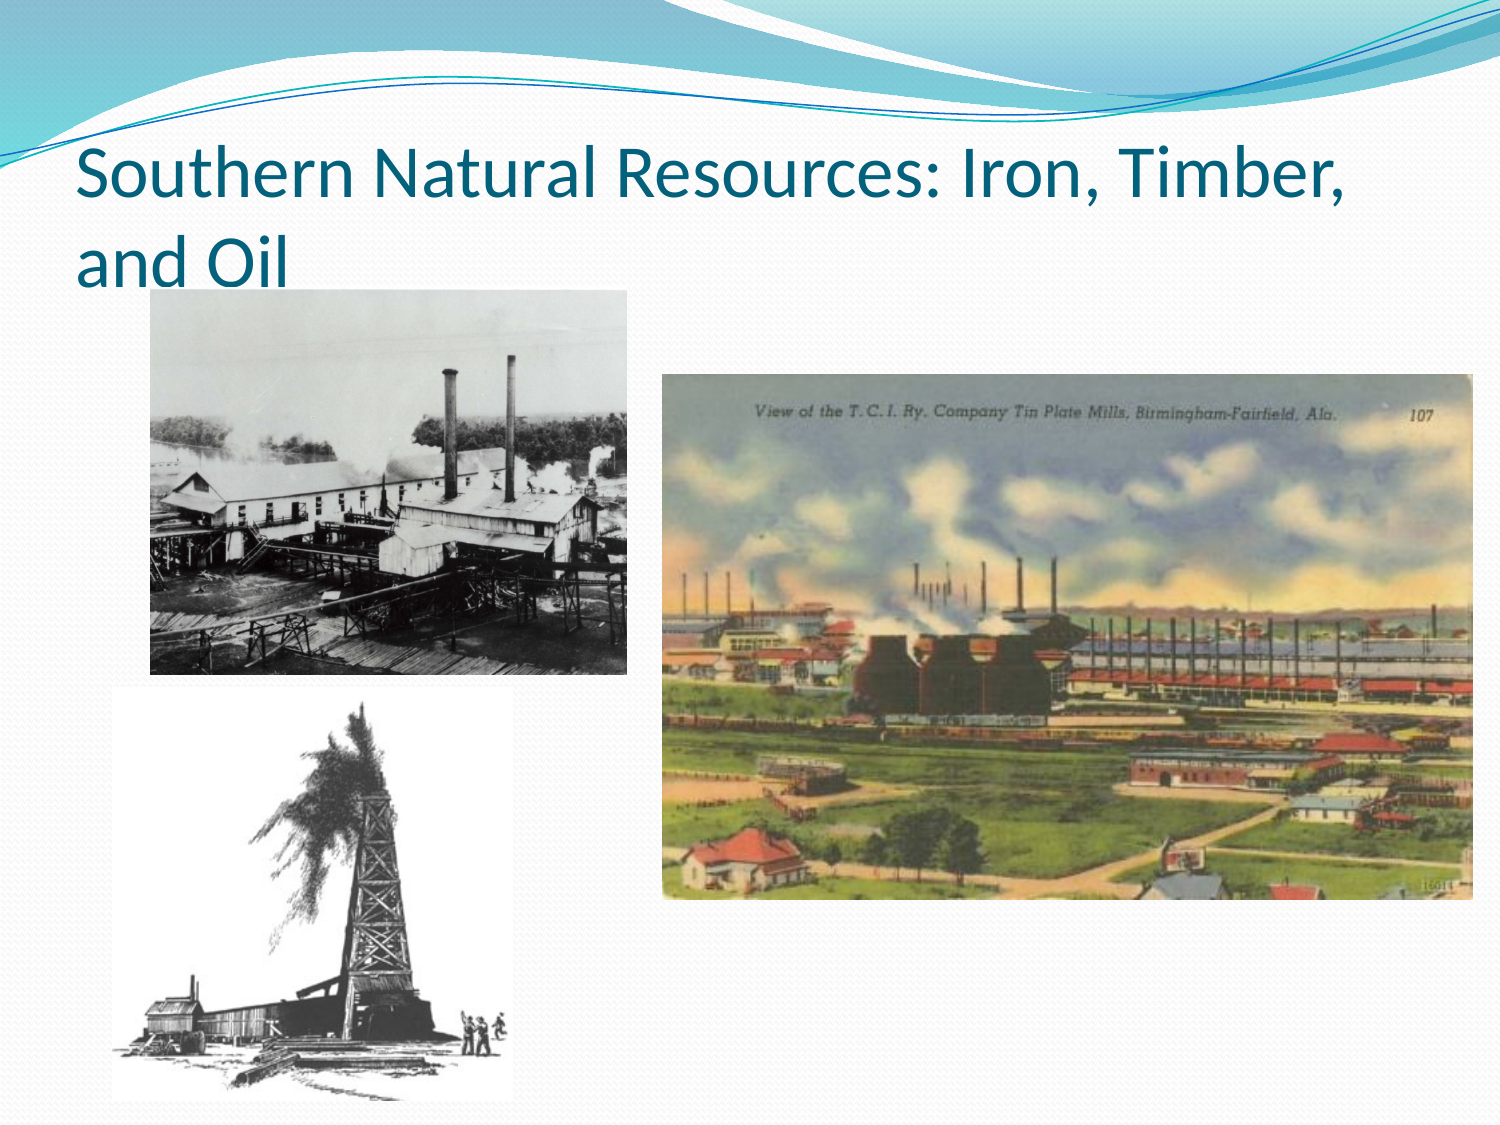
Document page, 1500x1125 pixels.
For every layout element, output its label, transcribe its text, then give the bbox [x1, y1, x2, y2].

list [149, 287, 627, 676]
title Southern Natural Resources: Iron, Timber, and Oil [75, 115, 1425, 303]
picture [112, 687, 513, 1102]
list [662, 374, 1473, 901]
